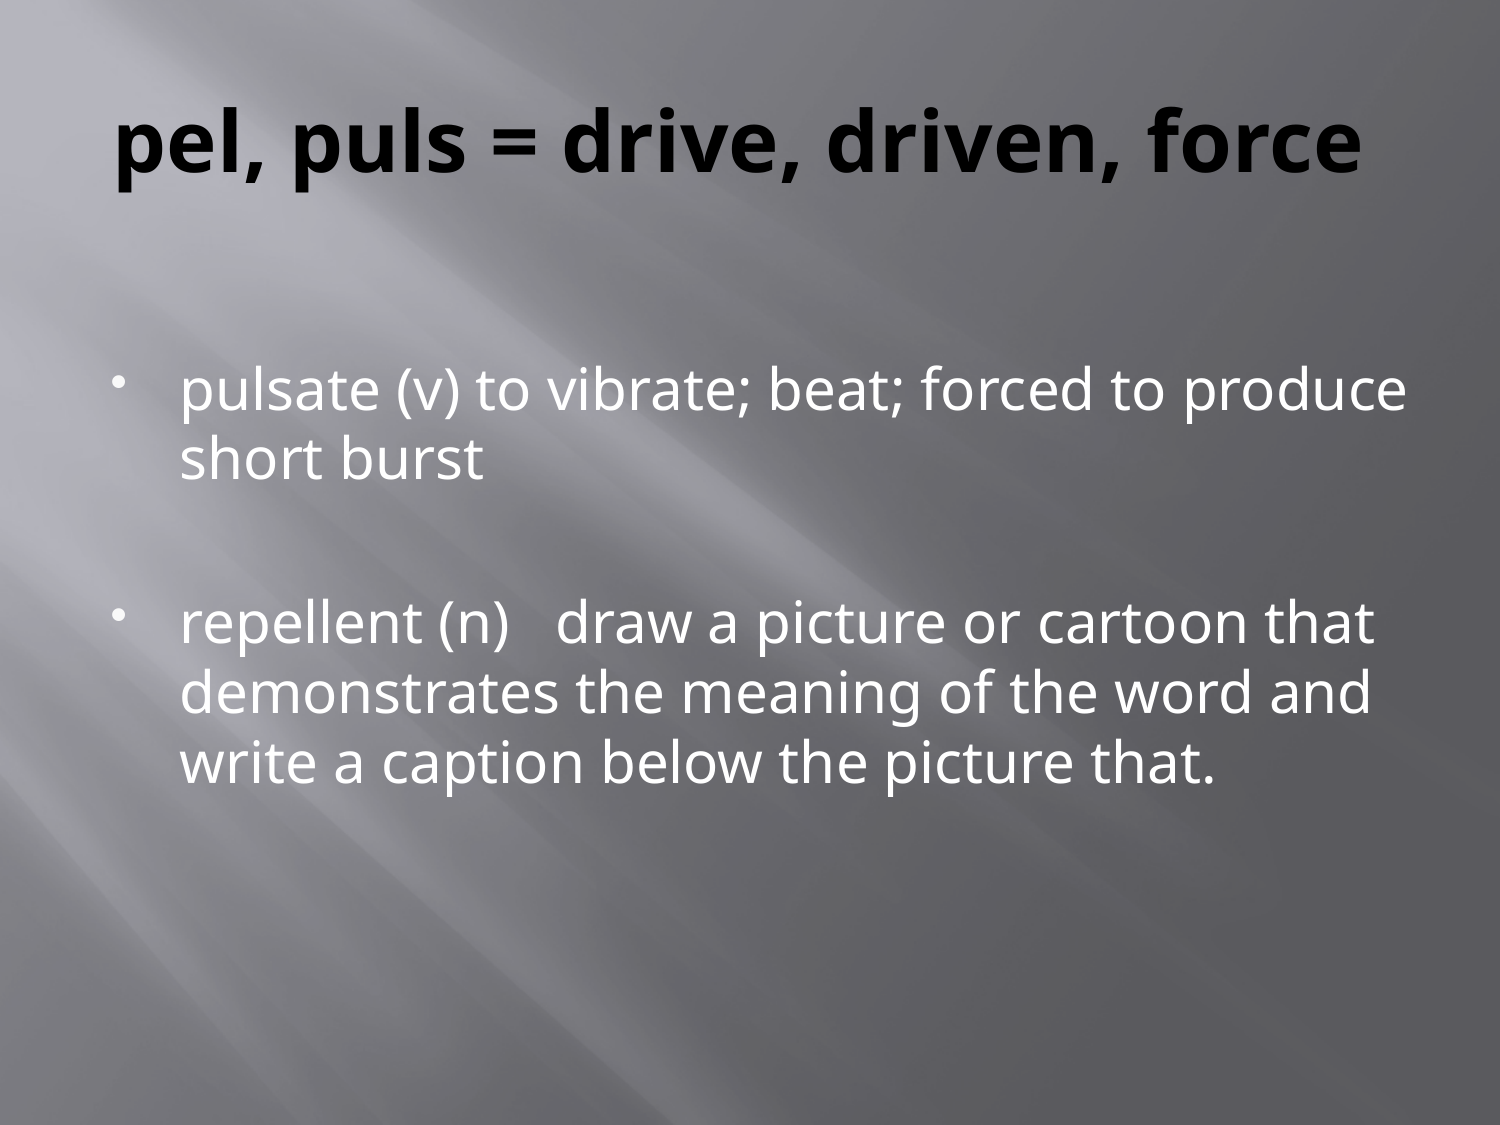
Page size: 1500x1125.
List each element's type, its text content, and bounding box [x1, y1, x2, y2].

list pulsate (v) to vibrate; beat; forced to produce short burst repellent (n) draw a picture or cartoon that demonstrates the meaning of the word and write a caption below the picture that. [75, 262, 1425, 1035]
title pel, puls = drive, driven, force [75, 45, 1425, 233]
